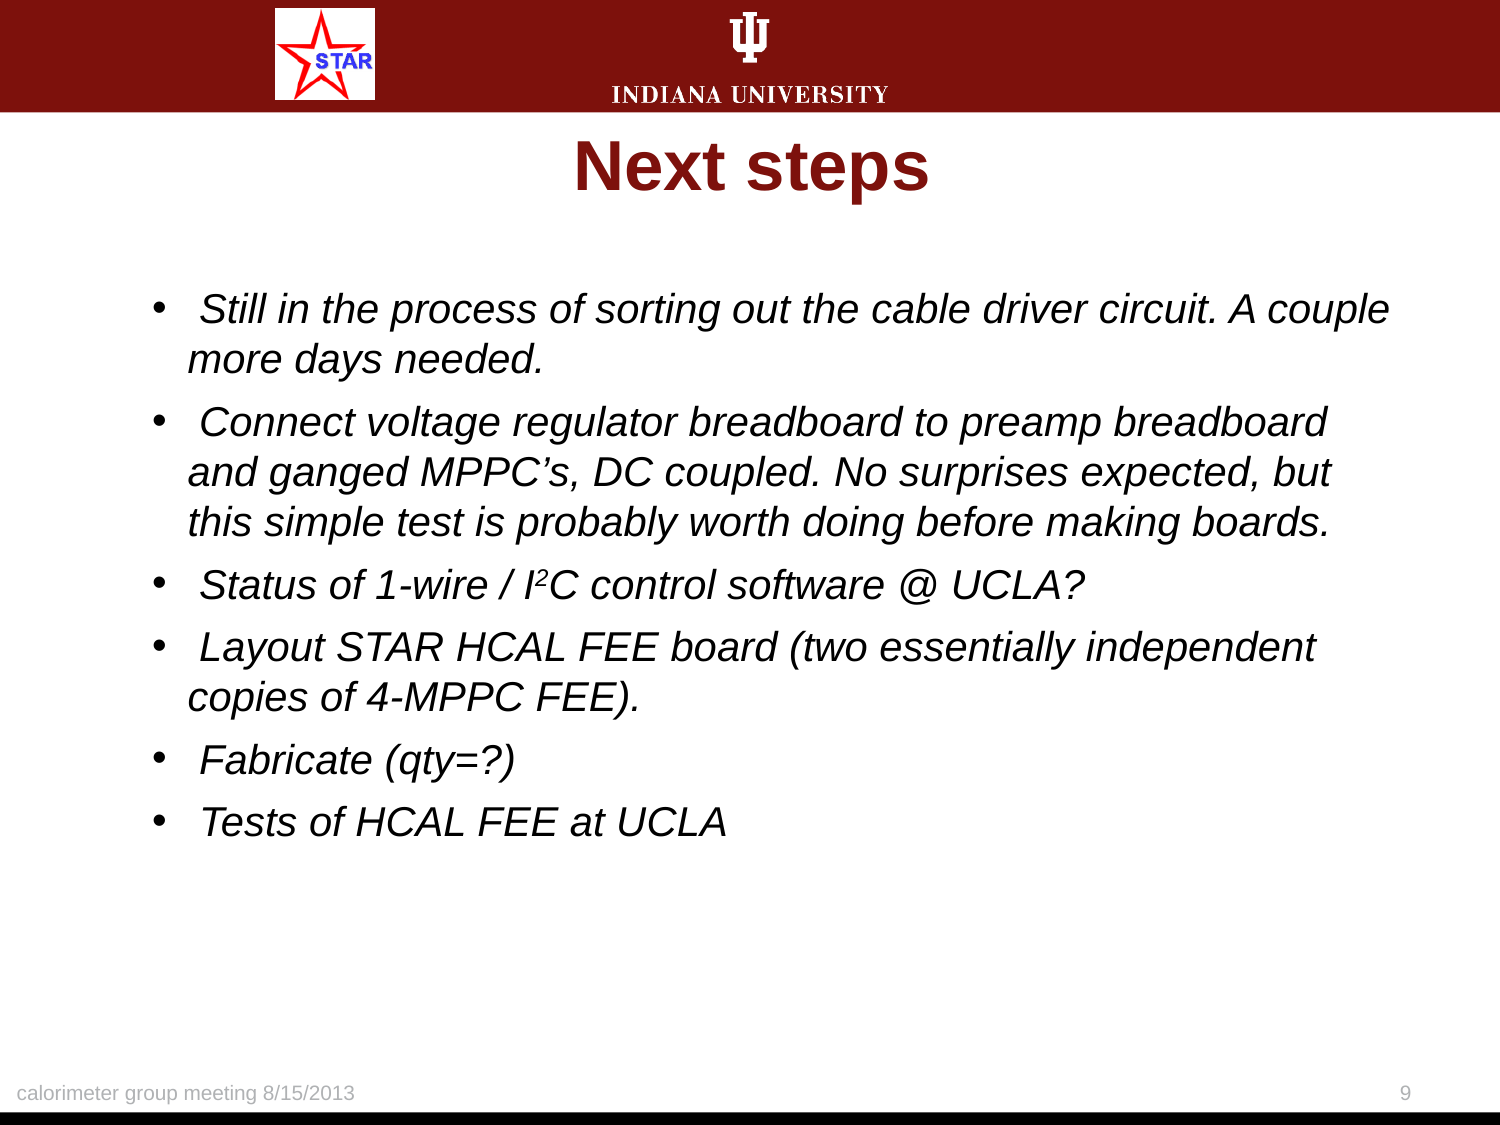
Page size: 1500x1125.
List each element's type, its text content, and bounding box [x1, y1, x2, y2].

title Next steps [87, 112, 1417, 213]
picture [612, 12, 888, 103]
text_box Still in the process of sorting out the cable driver circuit. A couple more days needed. Connect voltage regulator breadboard to preamp breadboard and ganged MPPC’s, DC coupled. No surprises expected, but this simple test is probably worth doing before making boards. Status of 1-wire / I2C control software @ UCLA? Layout STAR HCAL FEE board (two essentially independent copies of 4-MPPC FEE). Fabricate (qty=?) Tests of HCAL FEE at UCLA [137, 274, 1413, 853]
picture [275, 8, 375, 100]
